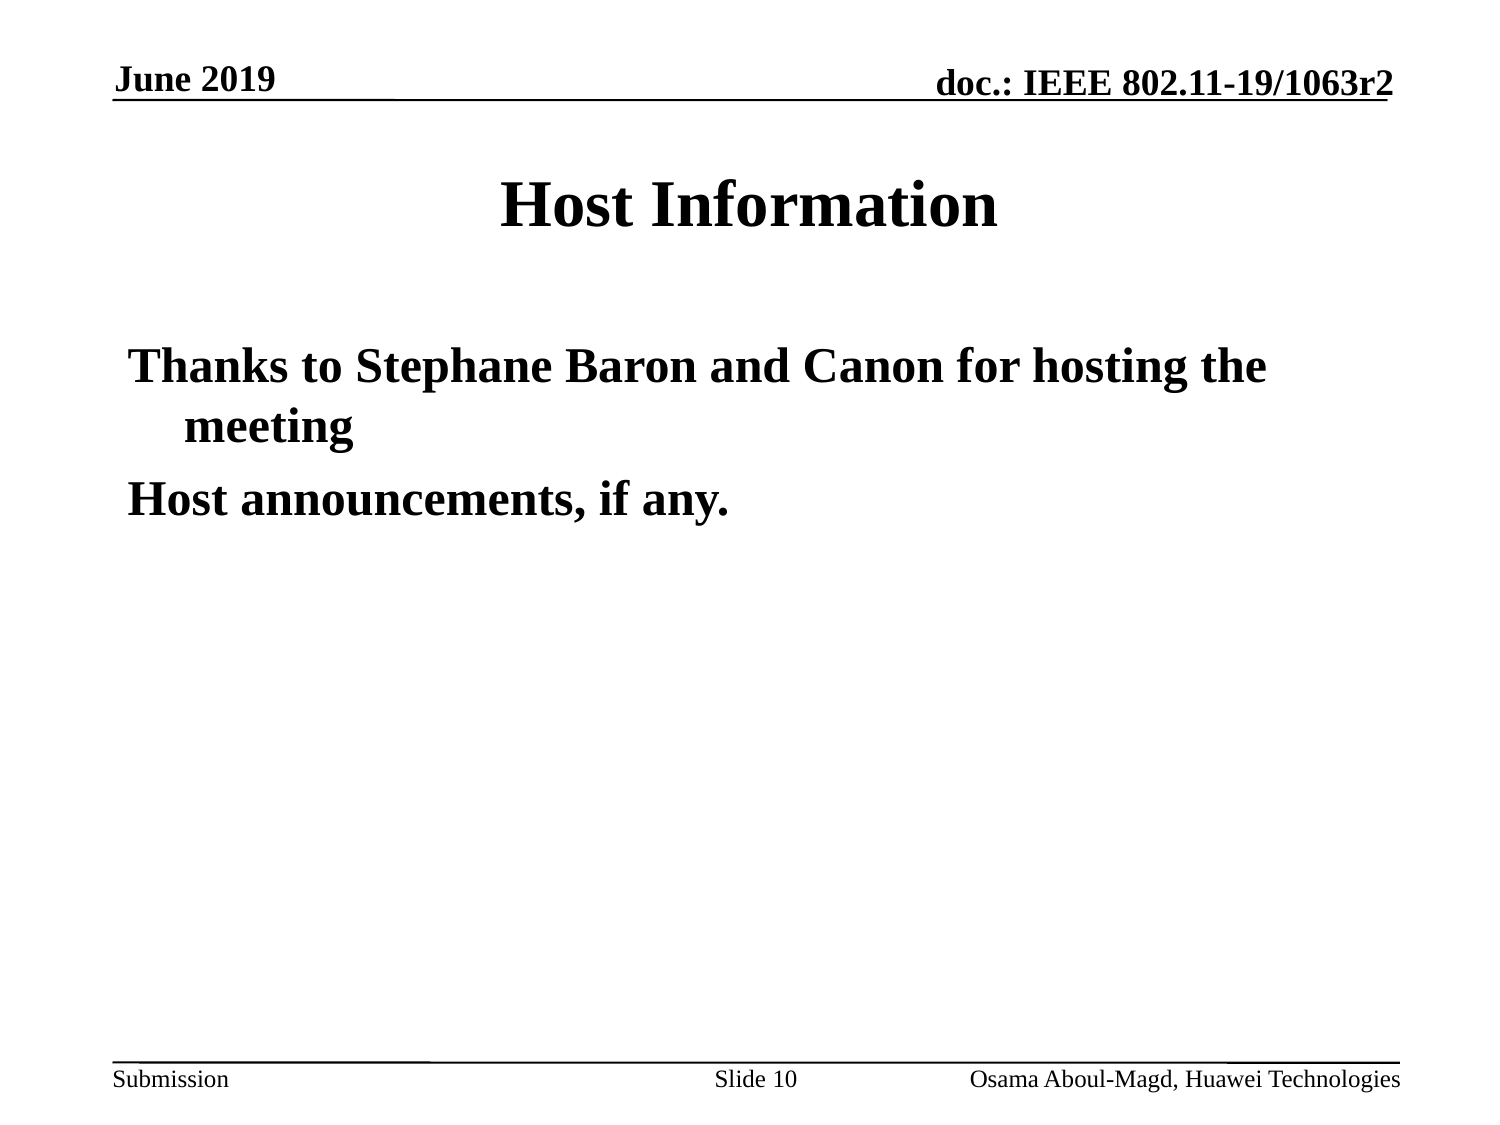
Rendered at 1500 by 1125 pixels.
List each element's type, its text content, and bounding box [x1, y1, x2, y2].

slide_number Slide 10 [712, 1061, 800, 1123]
list Thanks to Stephane Baron and Canon for hosting the meeting Host announcements, if any. [112, 324, 1388, 1000]
footer Osama Aboul-Magd, Huawei Technologies [878, 1061, 1402, 1093]
title Host Information [112, 112, 1388, 288]
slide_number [114, 54, 423, 100]
